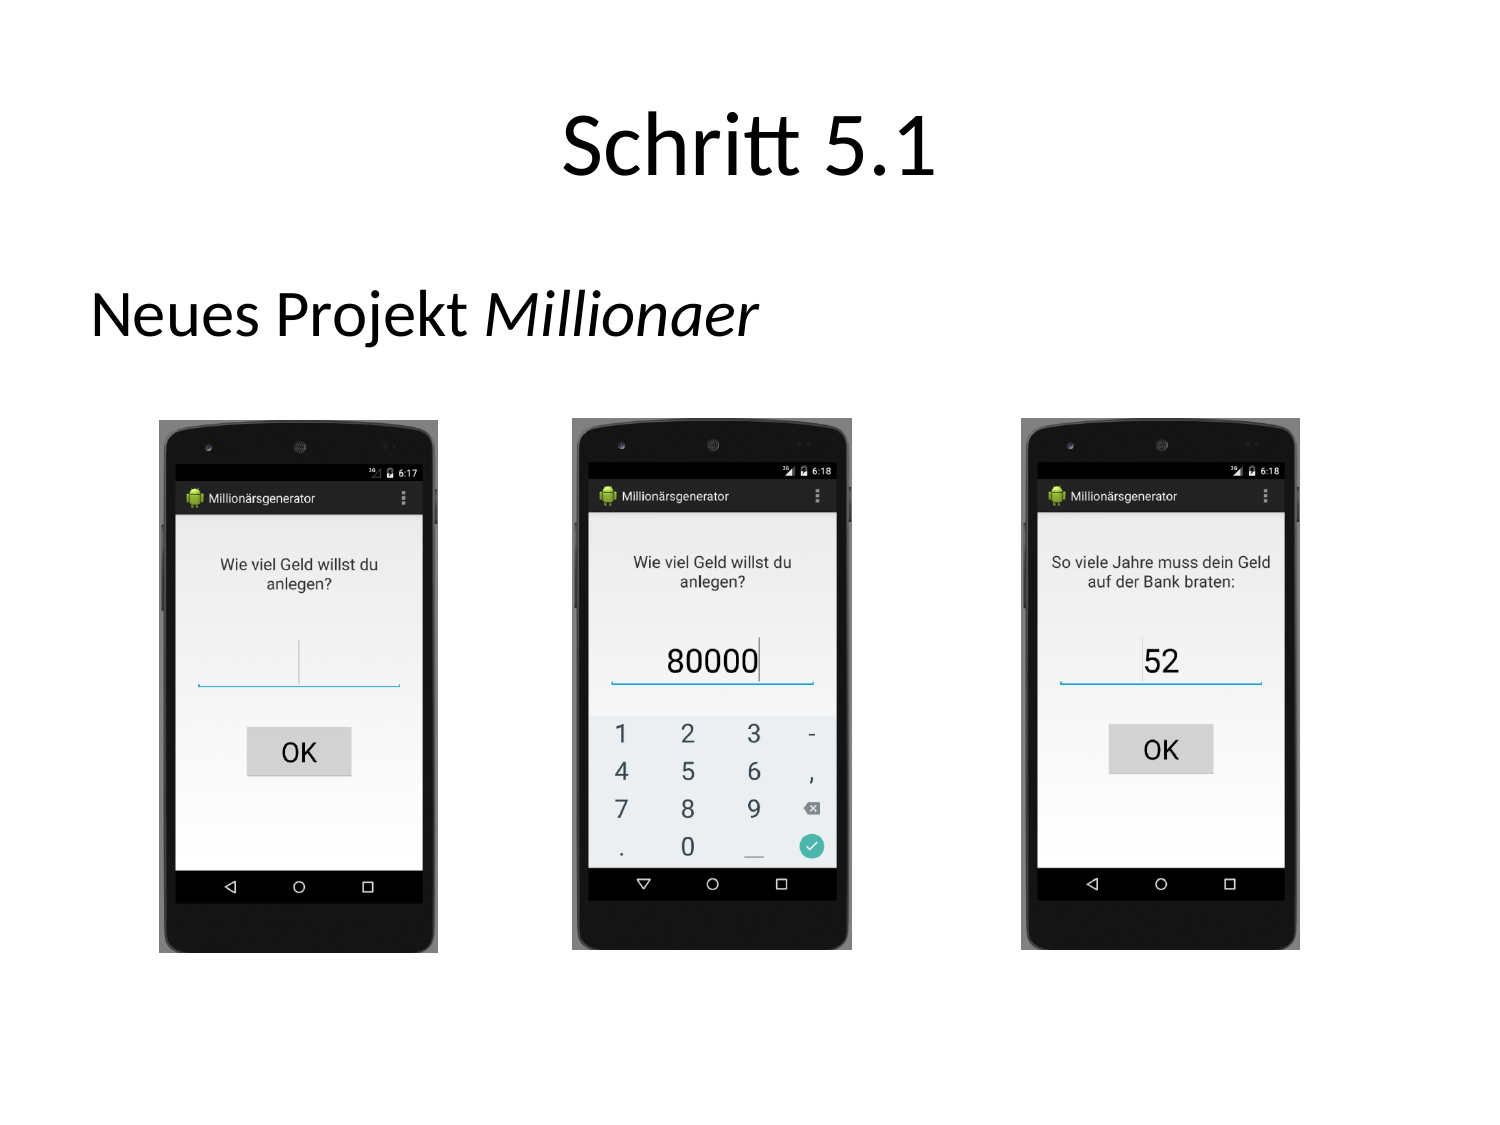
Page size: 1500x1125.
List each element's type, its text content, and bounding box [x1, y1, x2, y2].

picture [572, 418, 852, 951]
picture [159, 420, 438, 953]
picture [1021, 417, 1301, 950]
title Schritt 5.1 [75, 45, 1425, 233]
list Neues Projekt Millionaer [75, 262, 1425, 1005]
